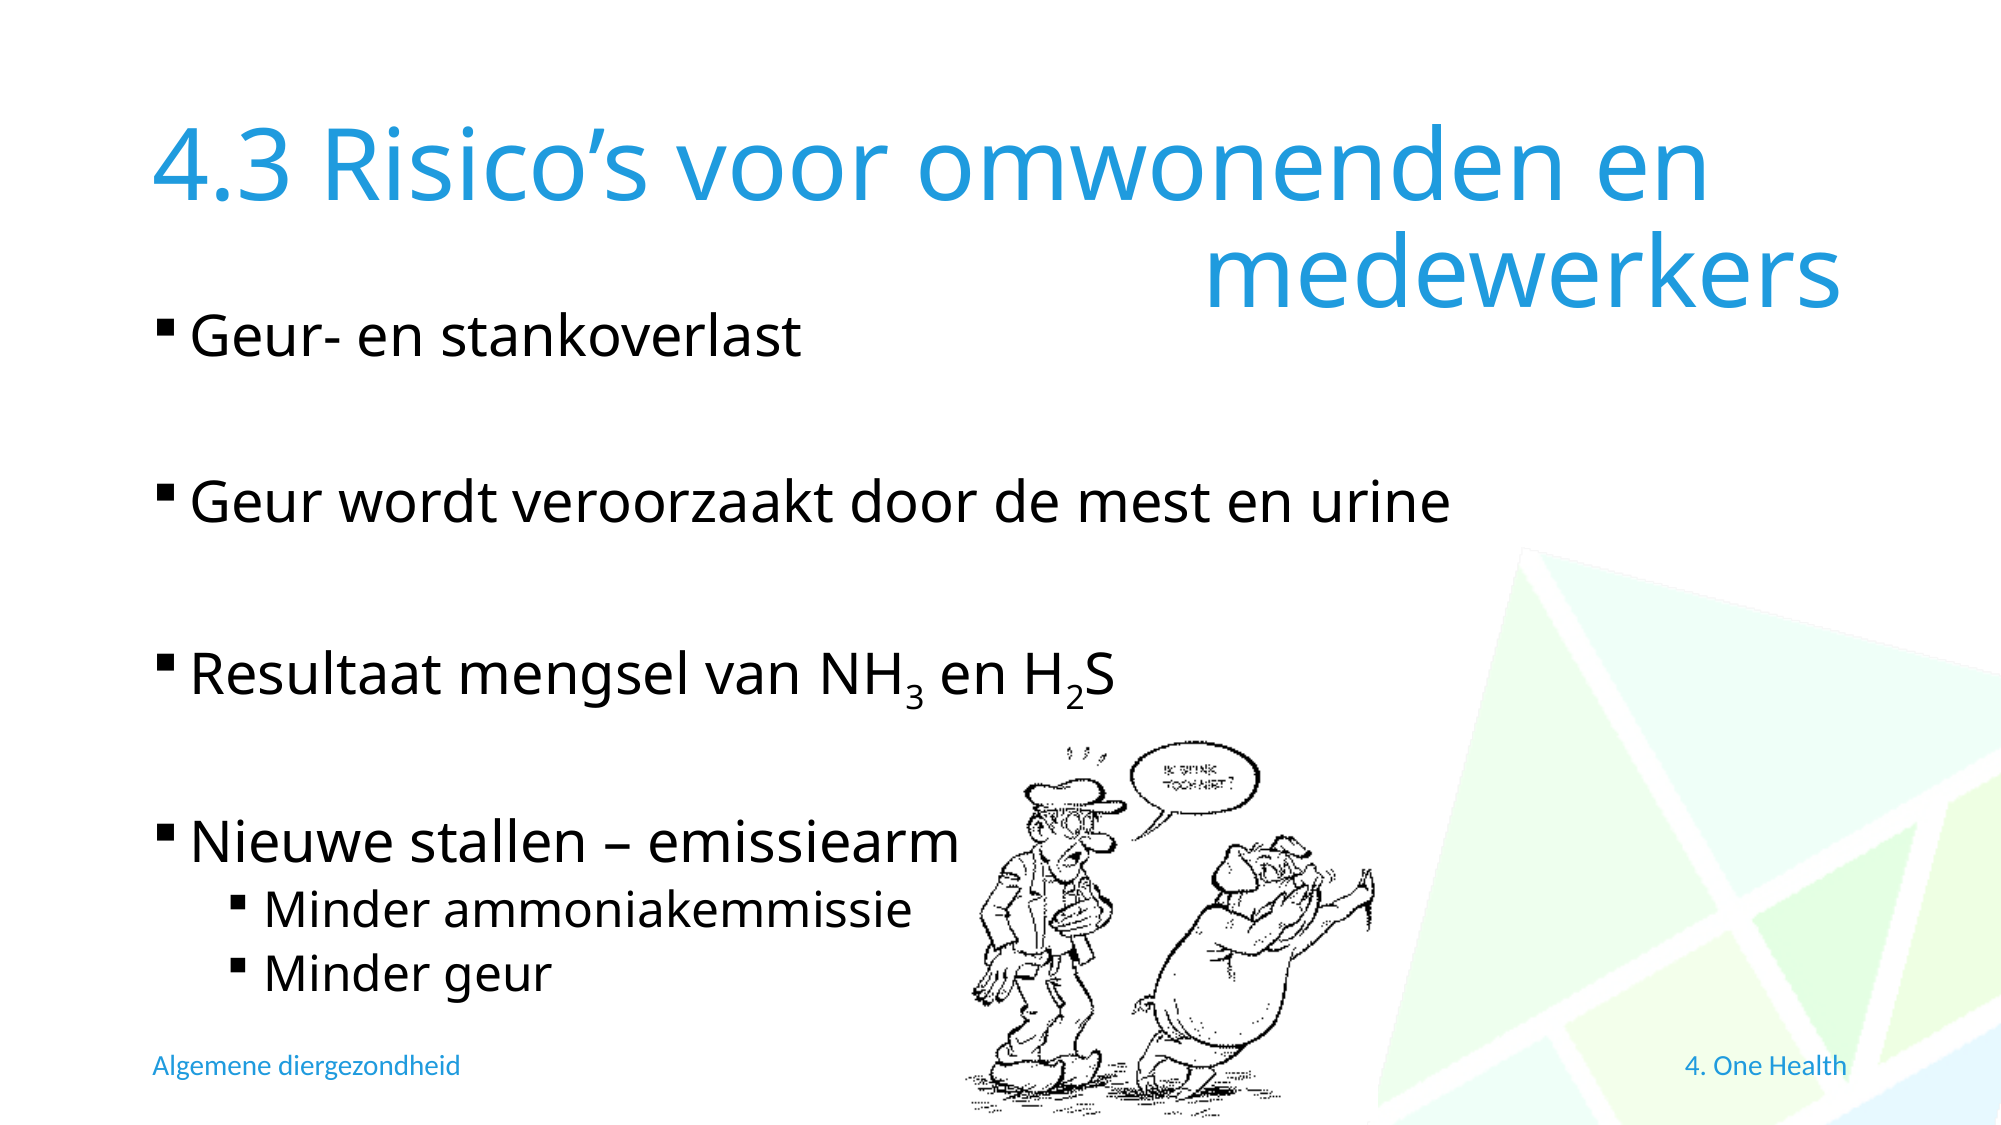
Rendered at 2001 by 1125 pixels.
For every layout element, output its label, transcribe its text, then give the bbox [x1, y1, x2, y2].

title 4.3 Risico’s voor omwonenden en medewerkers [137, 70, 1863, 299]
picture [961, 738, 1378, 1121]
list 4. One Health [1412, 1042, 1863, 1103]
list Algemene diergezondheid [137, 1042, 588, 1103]
list Geur- en stankoverlast Geur wordt veroorzaakt door de mest en urine Resultaat mengsel van NH3 en H2S Nieuwe stallen – emissiearm Minder ammoniakemmissie Minder geur [137, 299, 1863, 1014]
